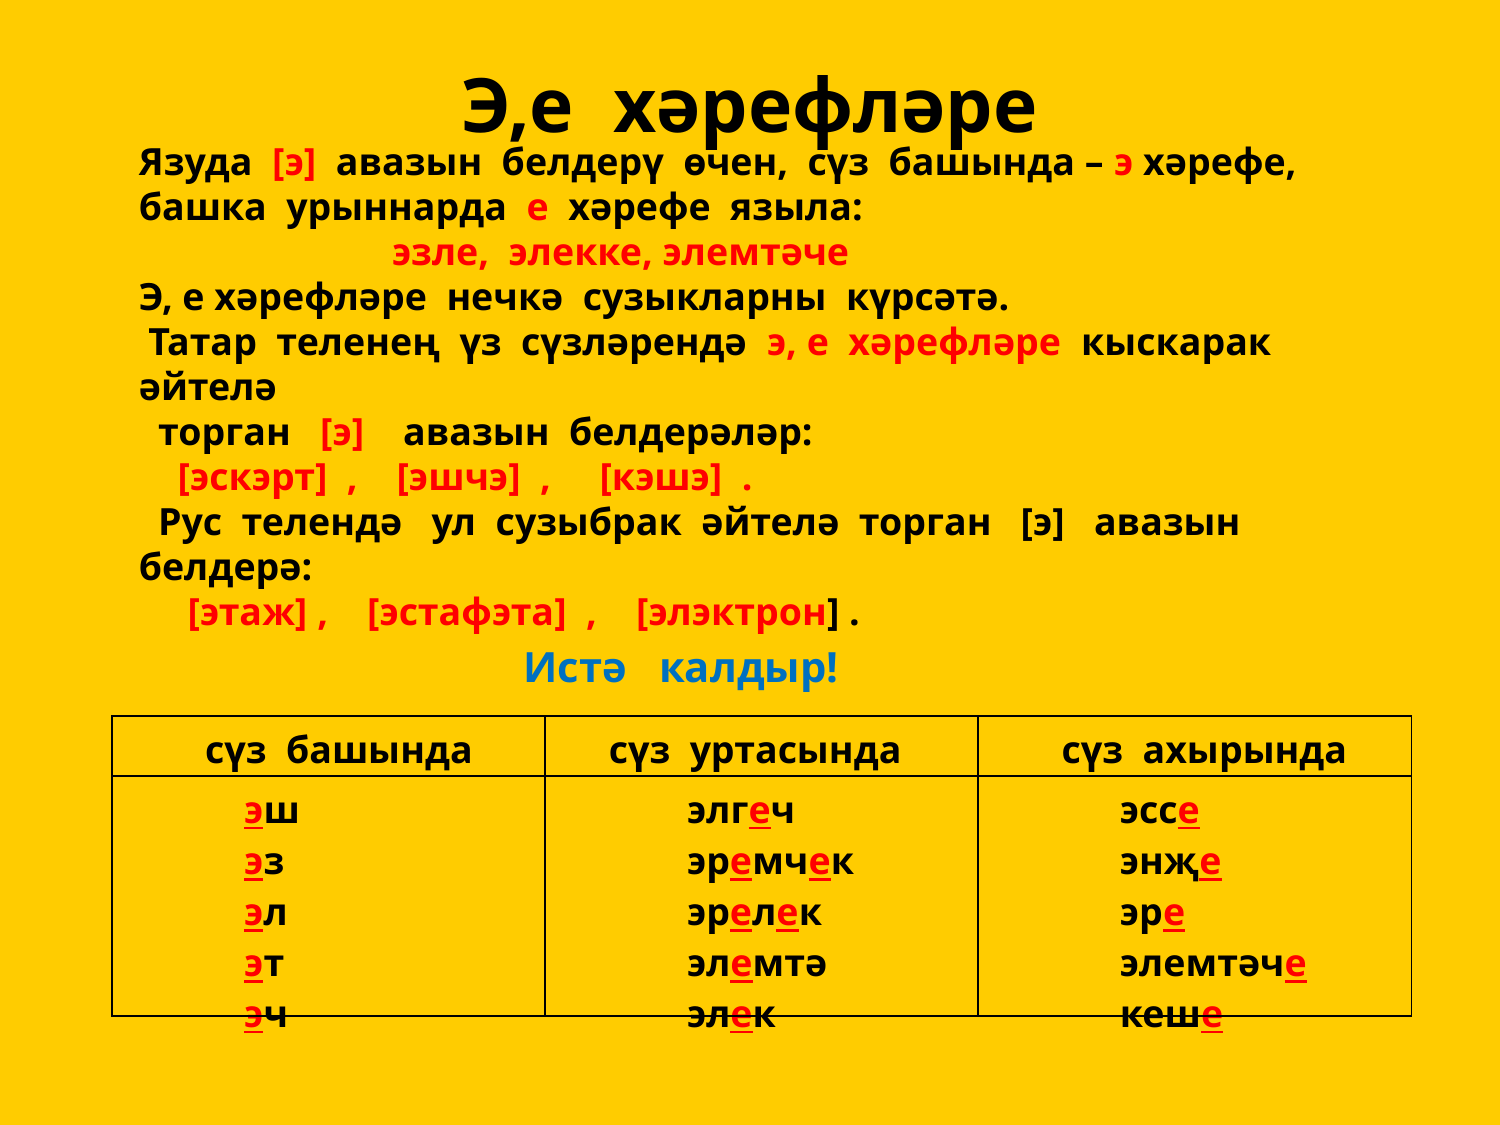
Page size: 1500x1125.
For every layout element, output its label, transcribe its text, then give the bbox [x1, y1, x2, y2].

table_cell эш эз эл эт эч [113, 777, 544, 1015]
title Э,е хәрефләре [75, 45, 1425, 161]
text_box Истә калдыр! [218, 633, 916, 699]
table_cell эссе энҗе эре элемтәче кеше [979, 777, 1411, 1015]
table_header сүз уртасында [546, 717, 977, 775]
table_header сүз башында [113, 717, 544, 775]
table_header сүз ахырында [979, 717, 1411, 775]
table_cell элгеч эремчек эрелек элемтә элек [546, 777, 977, 1015]
text_box Язуда [э] авазын белдерү өчен, сүз башында – э хәрефе, башка урыннарда е хәрефе языла: эзле, элекке, элемтәче Э, е хәрефләре нечкә сузыкларны күрсәтә. Татар теленең үз сүзләрендә э, е хәрефләре кыскарак әйтелә торган [э] авазын белдерәләр: [эскэрт] , [эшчэ] , [кэшэ] . Рус телендә ул сузыбрак әйтелә торган [э] авазын белдерә: [этаж] , [эстафэта] , [элэктрон] . [123, 130, 1376, 686]
